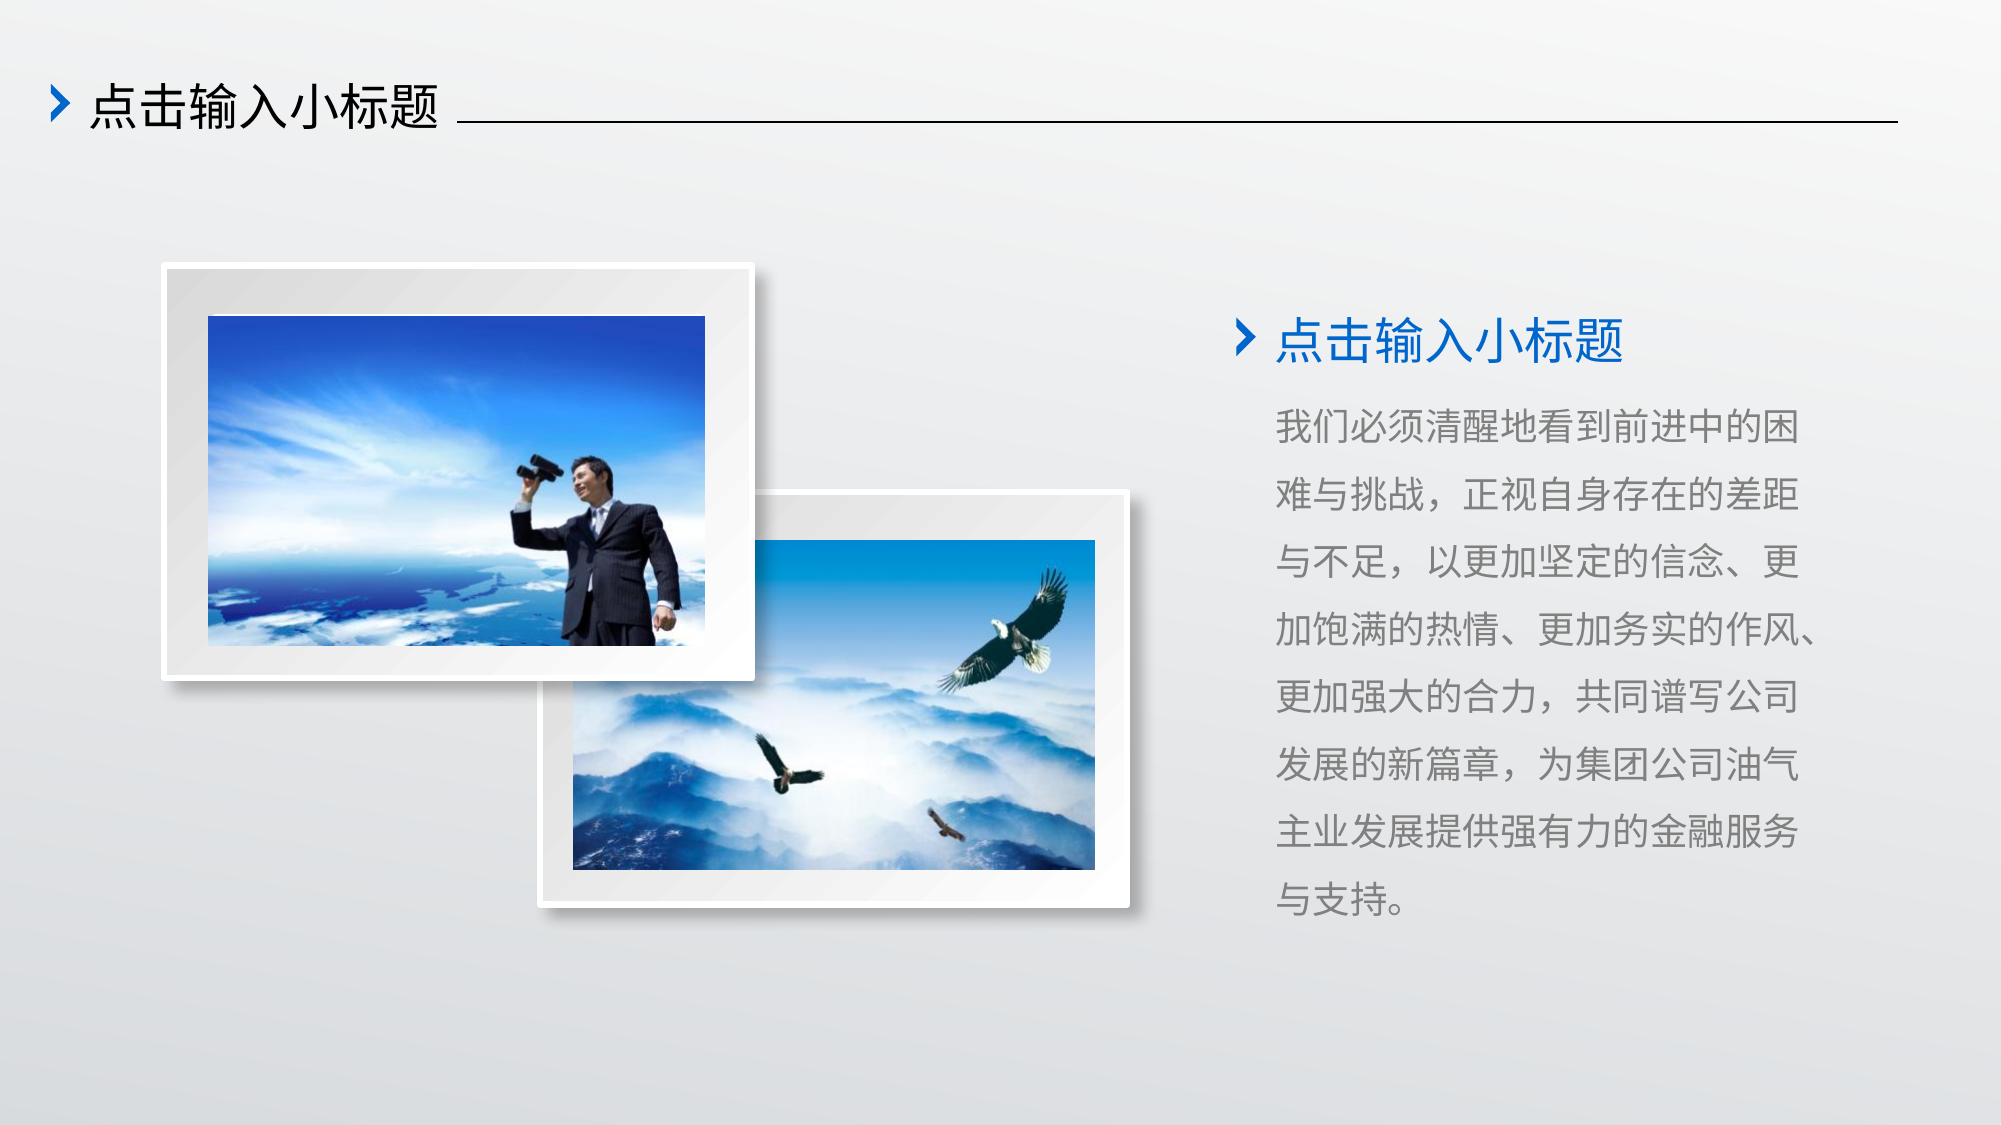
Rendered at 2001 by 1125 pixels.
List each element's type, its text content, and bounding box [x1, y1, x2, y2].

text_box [50, 67, 1899, 145]
text_box 我们必须清醒地看到前进中的困难与挑战，正视自身存在的差距与不足，以更加坚定的信念、更加饱满的热情、更加务实的作风、更加强大的合力，共同谱写公司发展的新篇章，为集团公司油气主业发展提供强有力的金融服务与支持。 [1260, 373, 1828, 974]
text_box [163, 265, 752, 679]
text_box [539, 491, 1128, 905]
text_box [1236, 301, 1667, 379]
